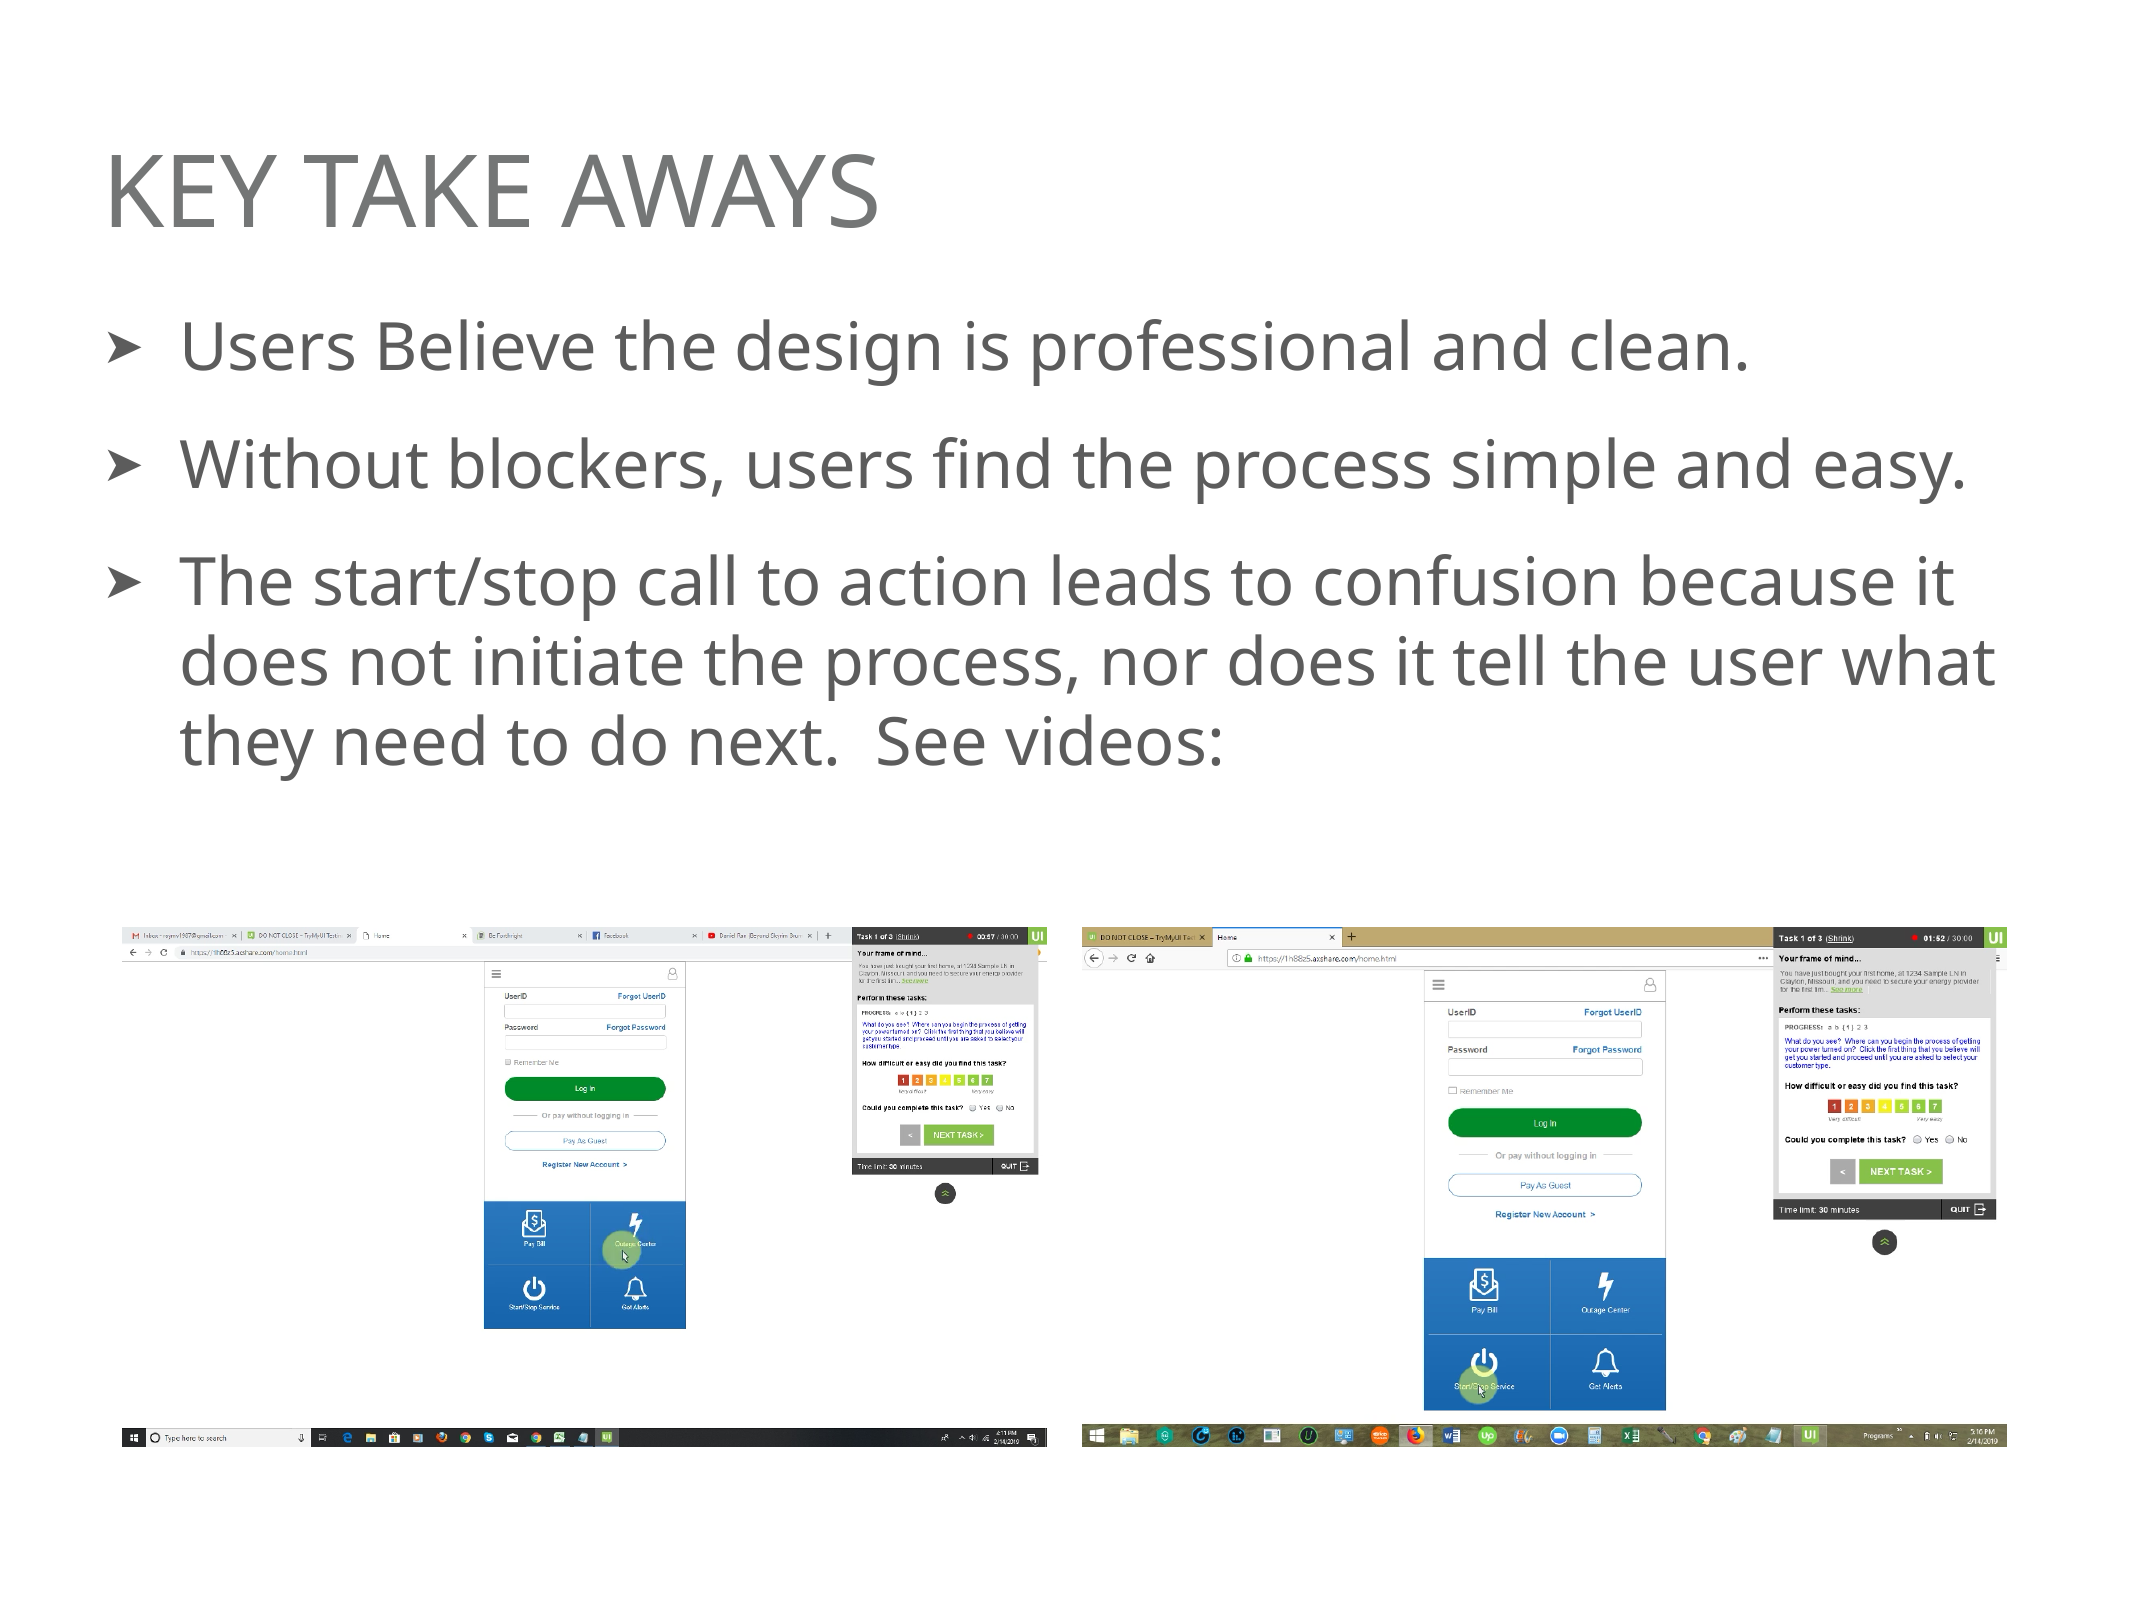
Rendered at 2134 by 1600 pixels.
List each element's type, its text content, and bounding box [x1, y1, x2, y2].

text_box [1080, 926, 2008, 1449]
title Key Take Aways [93, 118, 2041, 238]
list Users Believe the design is professional and clean. Without blockers, users find the process simple and easy. The start/stop call to action leads to confusion because it does not initiate the process, nor does it tell the user what they need to do next. See videos: [93, 295, 2041, 1482]
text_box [121, 926, 1048, 1449]
